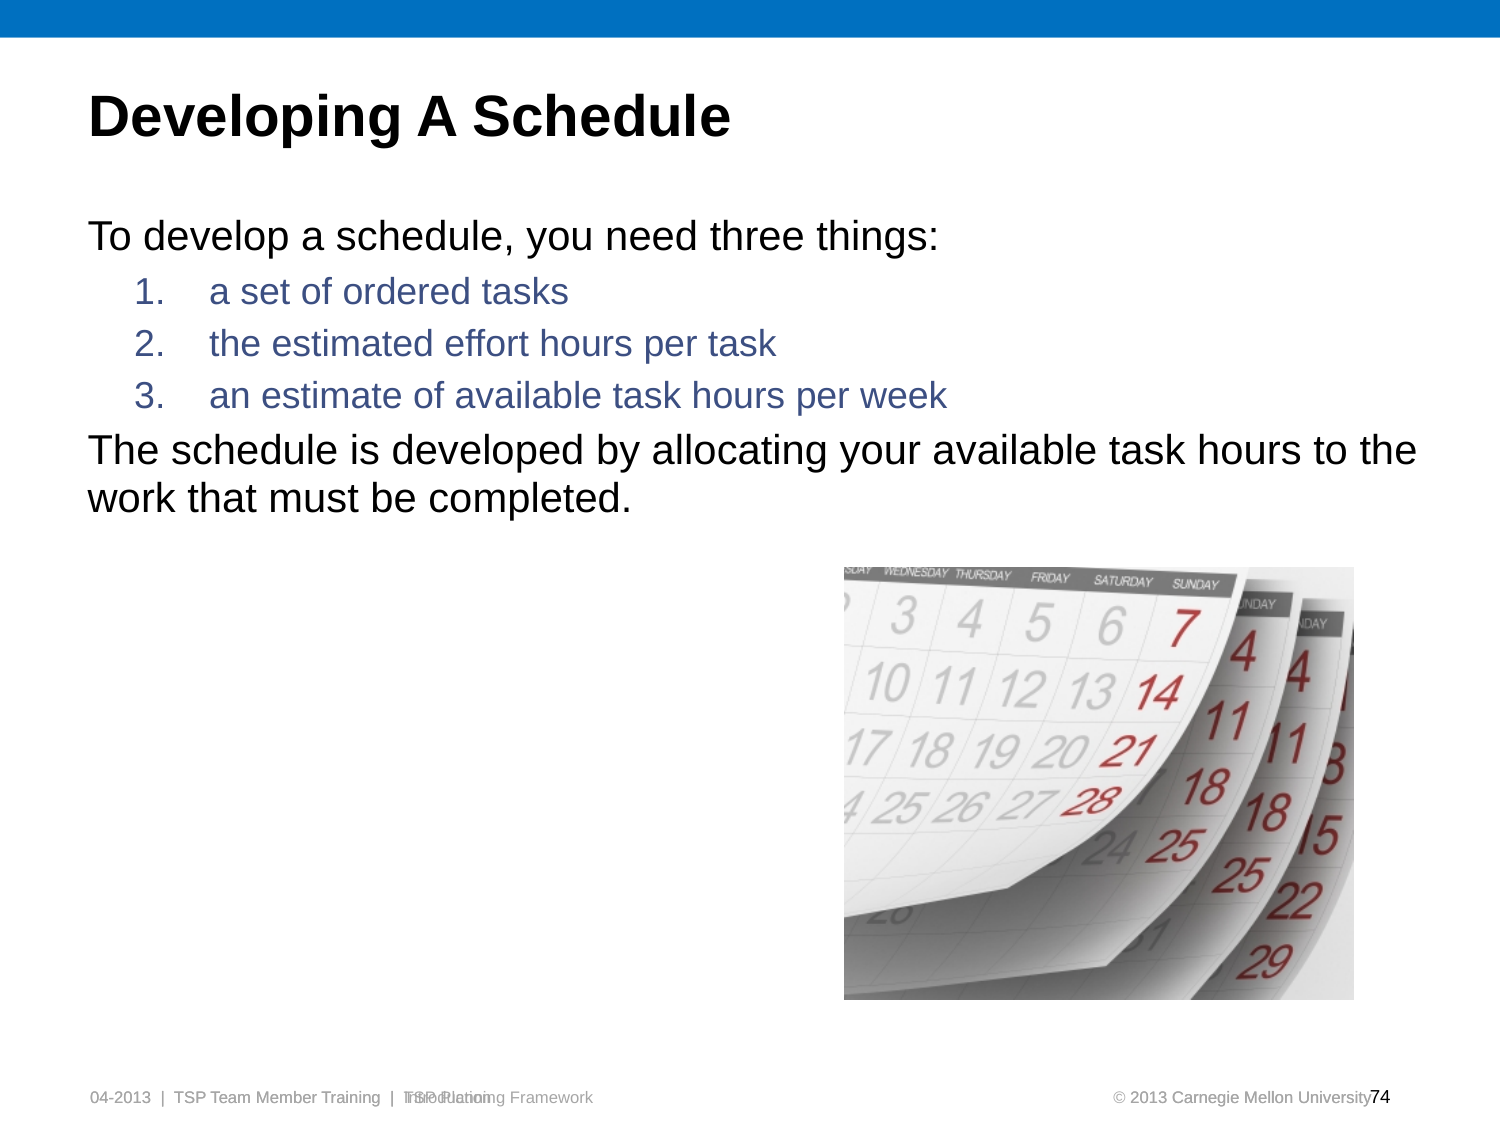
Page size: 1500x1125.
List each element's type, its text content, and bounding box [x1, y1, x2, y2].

picture [844, 566, 1355, 1000]
list To develop a schedule, you need three things: a set of ordered tasks the estimated effort hours per task an estimate of available task hours per week The schedule is developed by allocating your available task hours to the work that must be completed. [87, 212, 1440, 1026]
title Developing A Schedule [88, 91, 1441, 230]
